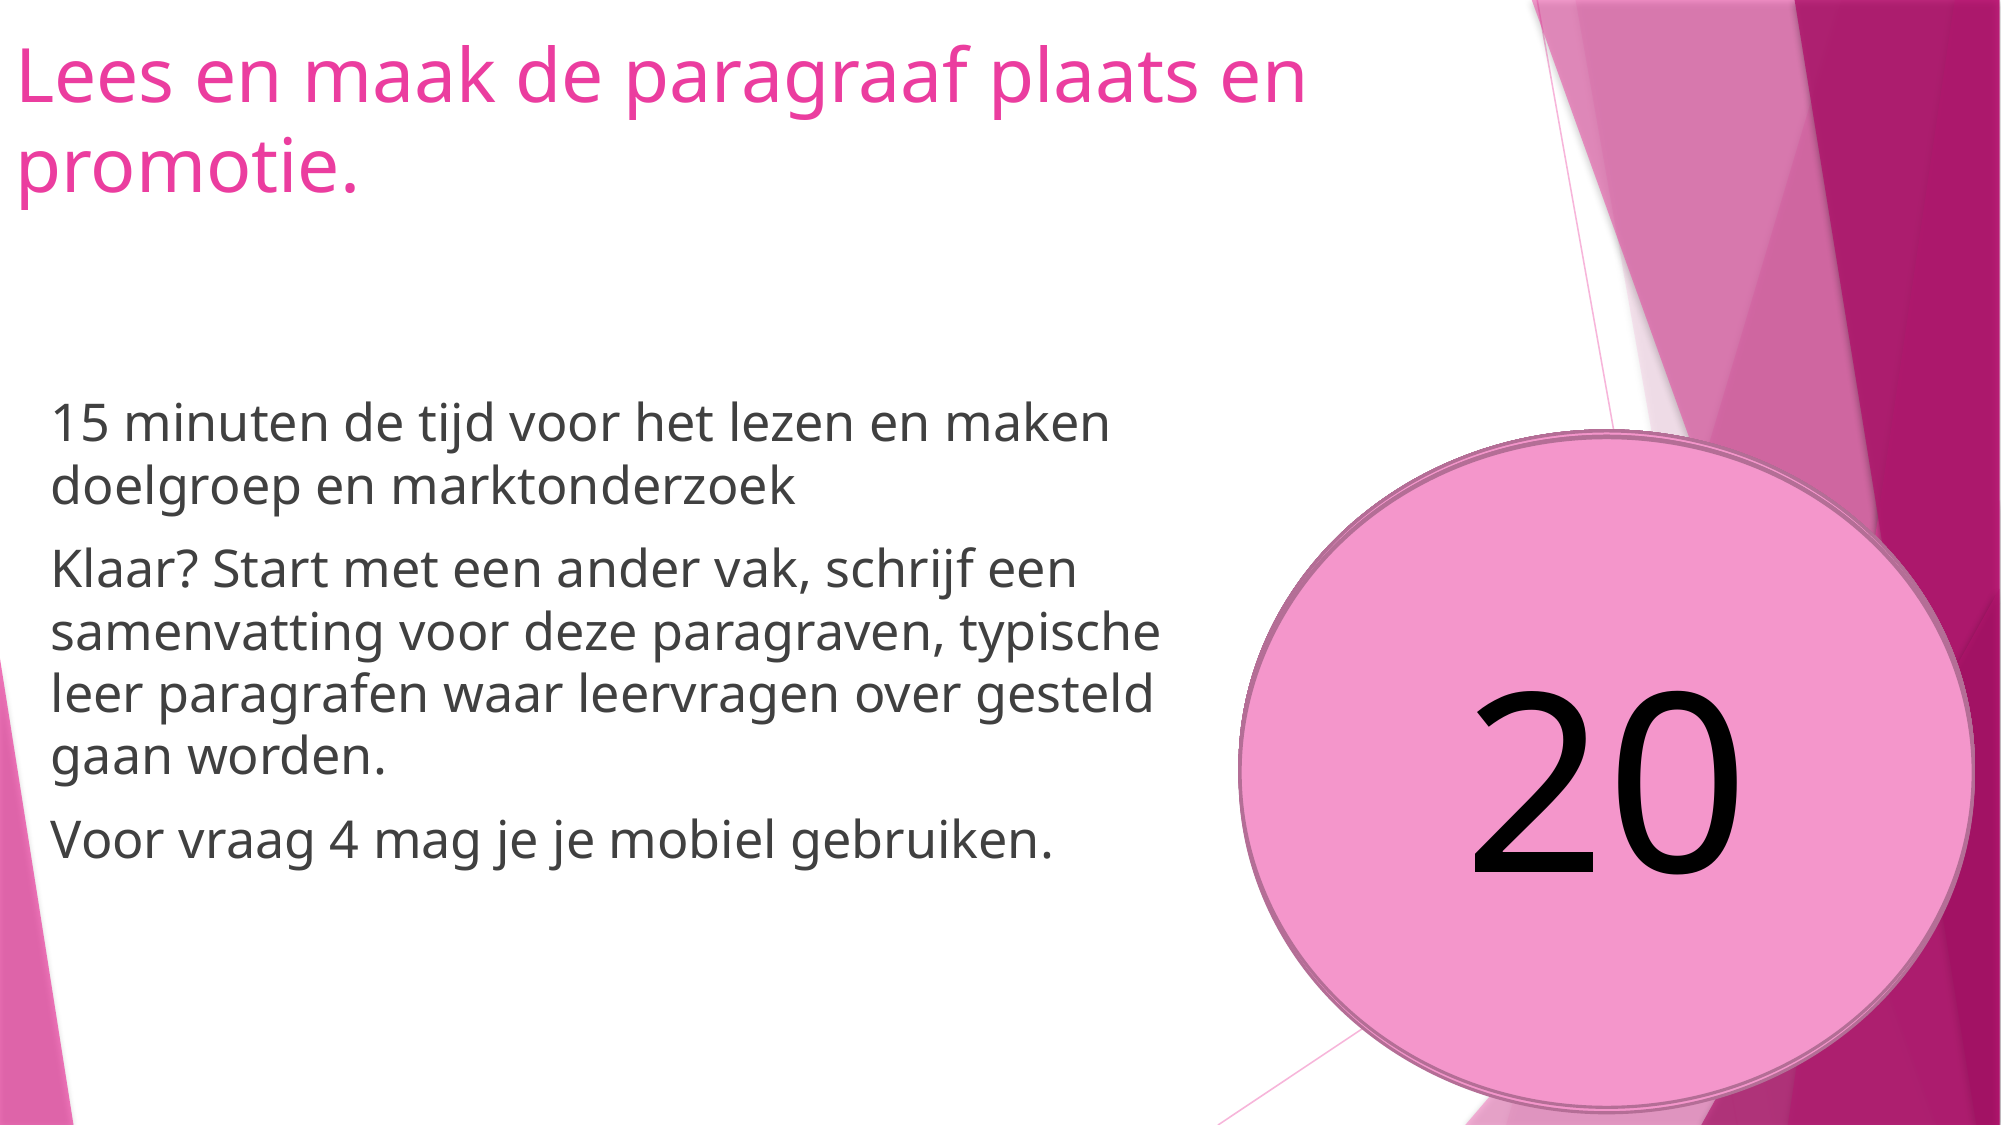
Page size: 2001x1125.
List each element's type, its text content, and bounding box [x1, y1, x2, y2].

text_box 13 [1242, 429, 1972, 723]
title Lees en maak de paragraaf plaats en promotie. [0, 19, 1548, 317]
text_box 20 [1238, 436, 1975, 1109]
text_box 19 [1242, 825, 1971, 1115]
list 15 minuten de tijd voor het lezen en maken doelgroep en marktonderzoek Klaar? Start met een ander vak, schrijf een samenvatting voor deze paragraven, typische leer paragrafen waar leervragen over gesteld gaan worden. Voor vraag 4 mag je je mobiel gebruiken. [35, 215, 1241, 1109]
